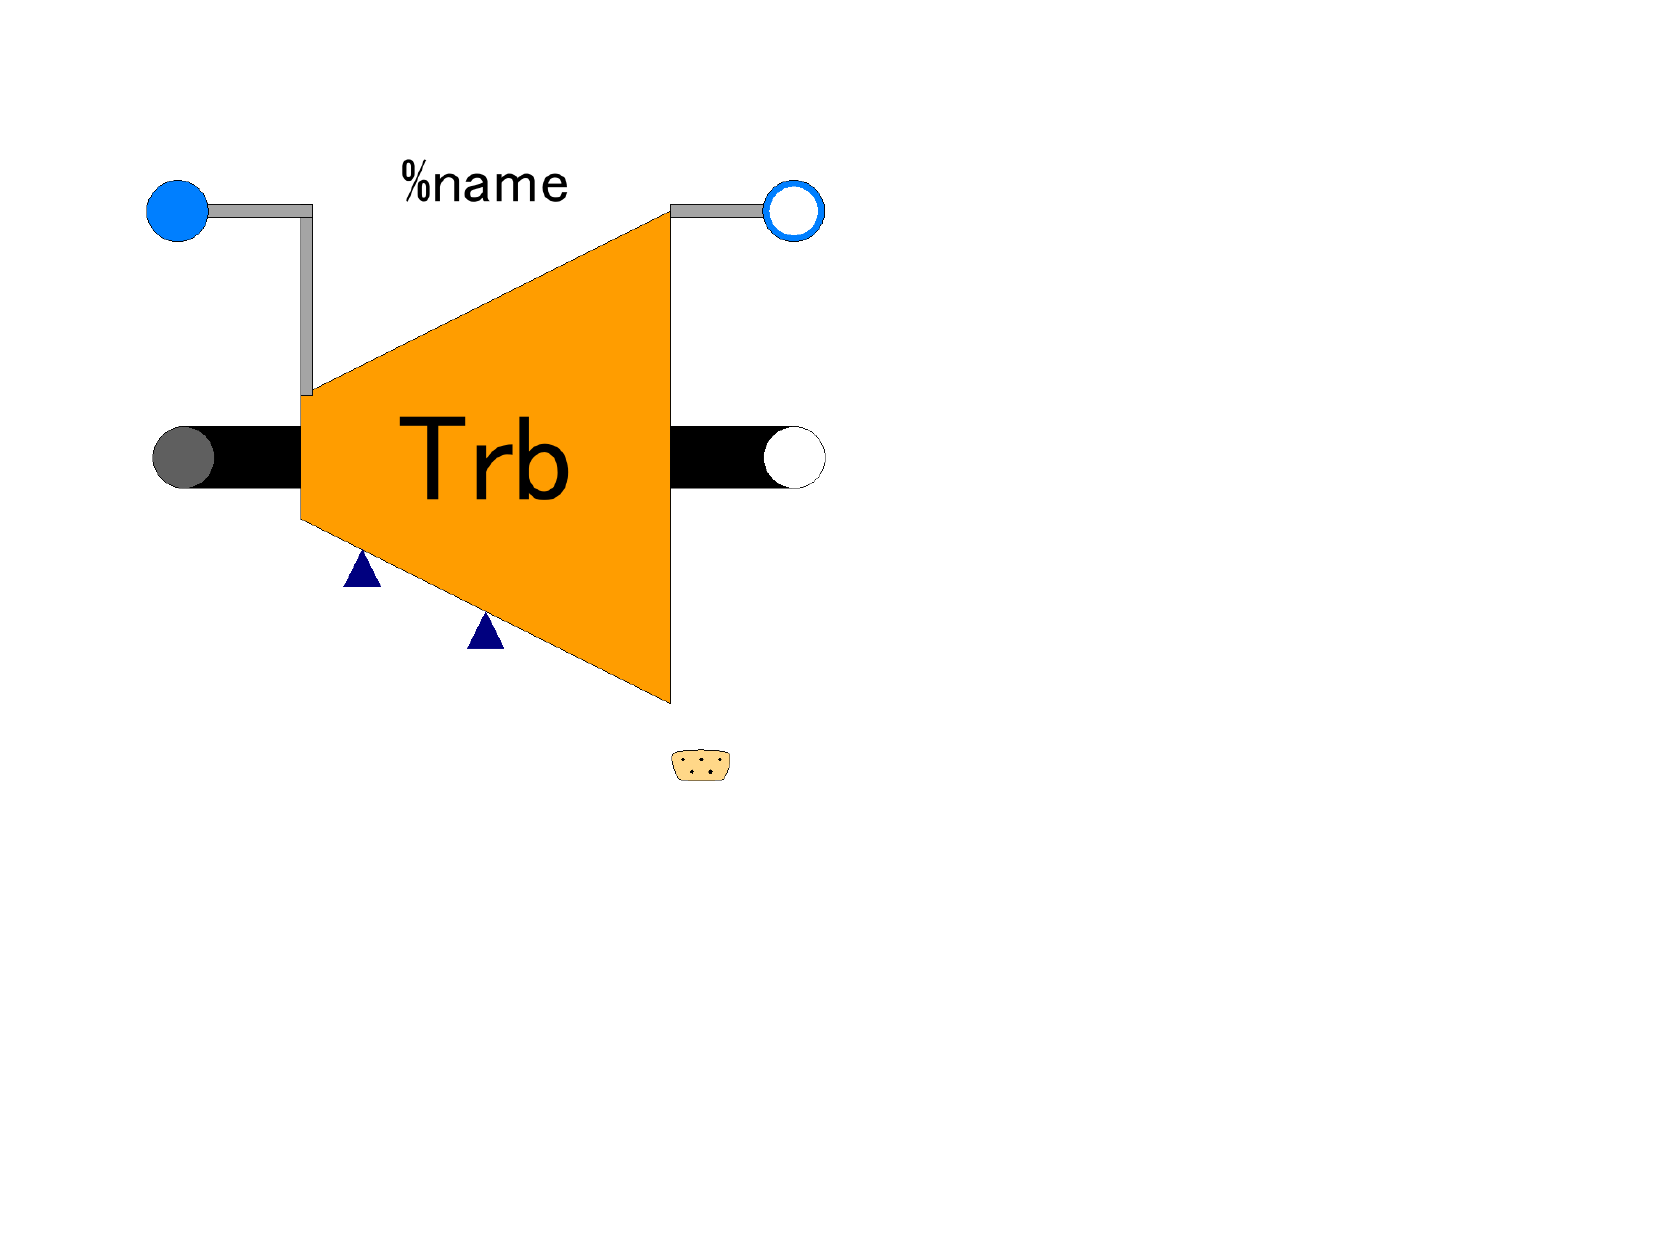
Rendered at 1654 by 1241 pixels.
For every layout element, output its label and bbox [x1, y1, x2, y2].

picture [131, 134, 841, 812]
